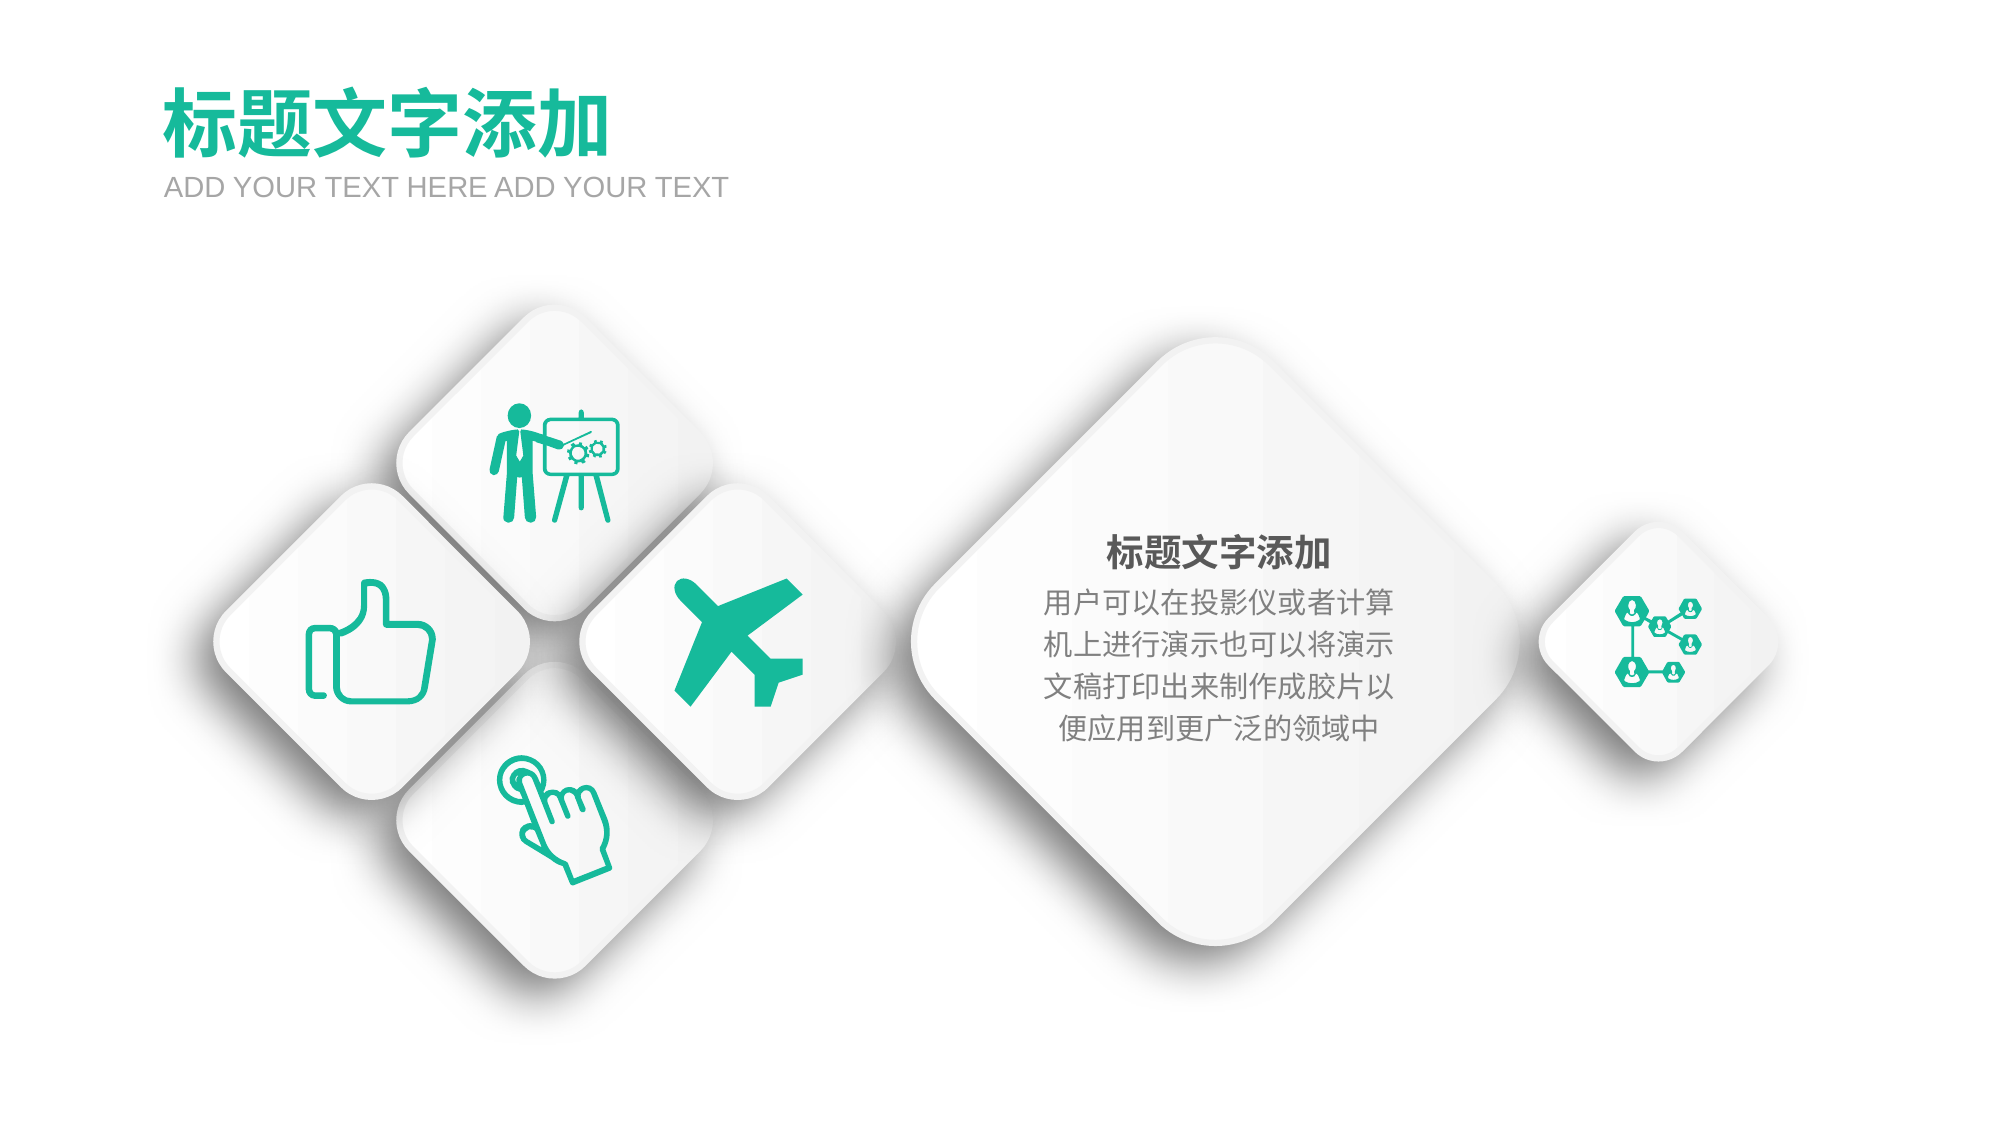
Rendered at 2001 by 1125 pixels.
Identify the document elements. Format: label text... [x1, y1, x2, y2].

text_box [249, 341, 1750, 942]
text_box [305, 403, 803, 886]
text_box ADD YOUR TEXT HERE ADD YOUR TEXT [149, 160, 745, 211]
text_box 标题文字添加 [148, 69, 628, 175]
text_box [1016, 512, 1423, 756]
